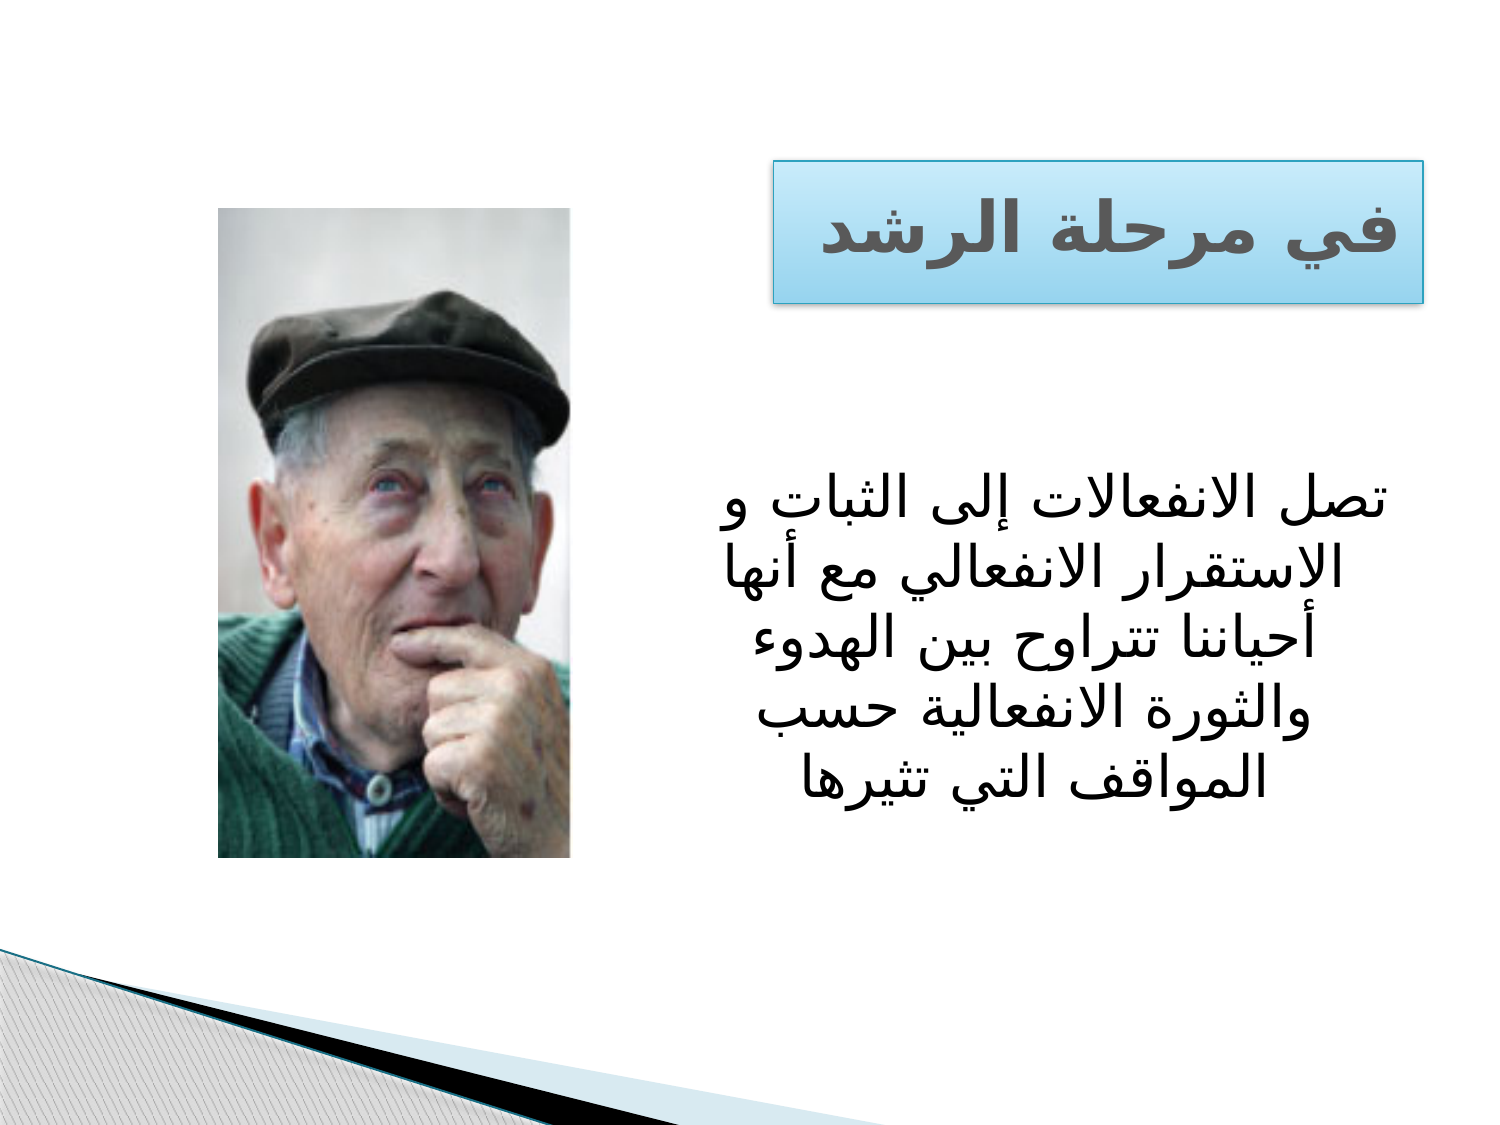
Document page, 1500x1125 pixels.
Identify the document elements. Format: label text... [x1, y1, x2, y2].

list تصل الانفعالات إلى الثبات و الاستقرار الانفعالي مع أنها أحياننا تتراوح بين الهدوء والثورة الانفعالية حسب المواقف التي تثيرها [690, 373, 1439, 1012]
picture [218, 207, 574, 858]
title في مرحلة الرشد [773, 160, 1424, 304]
